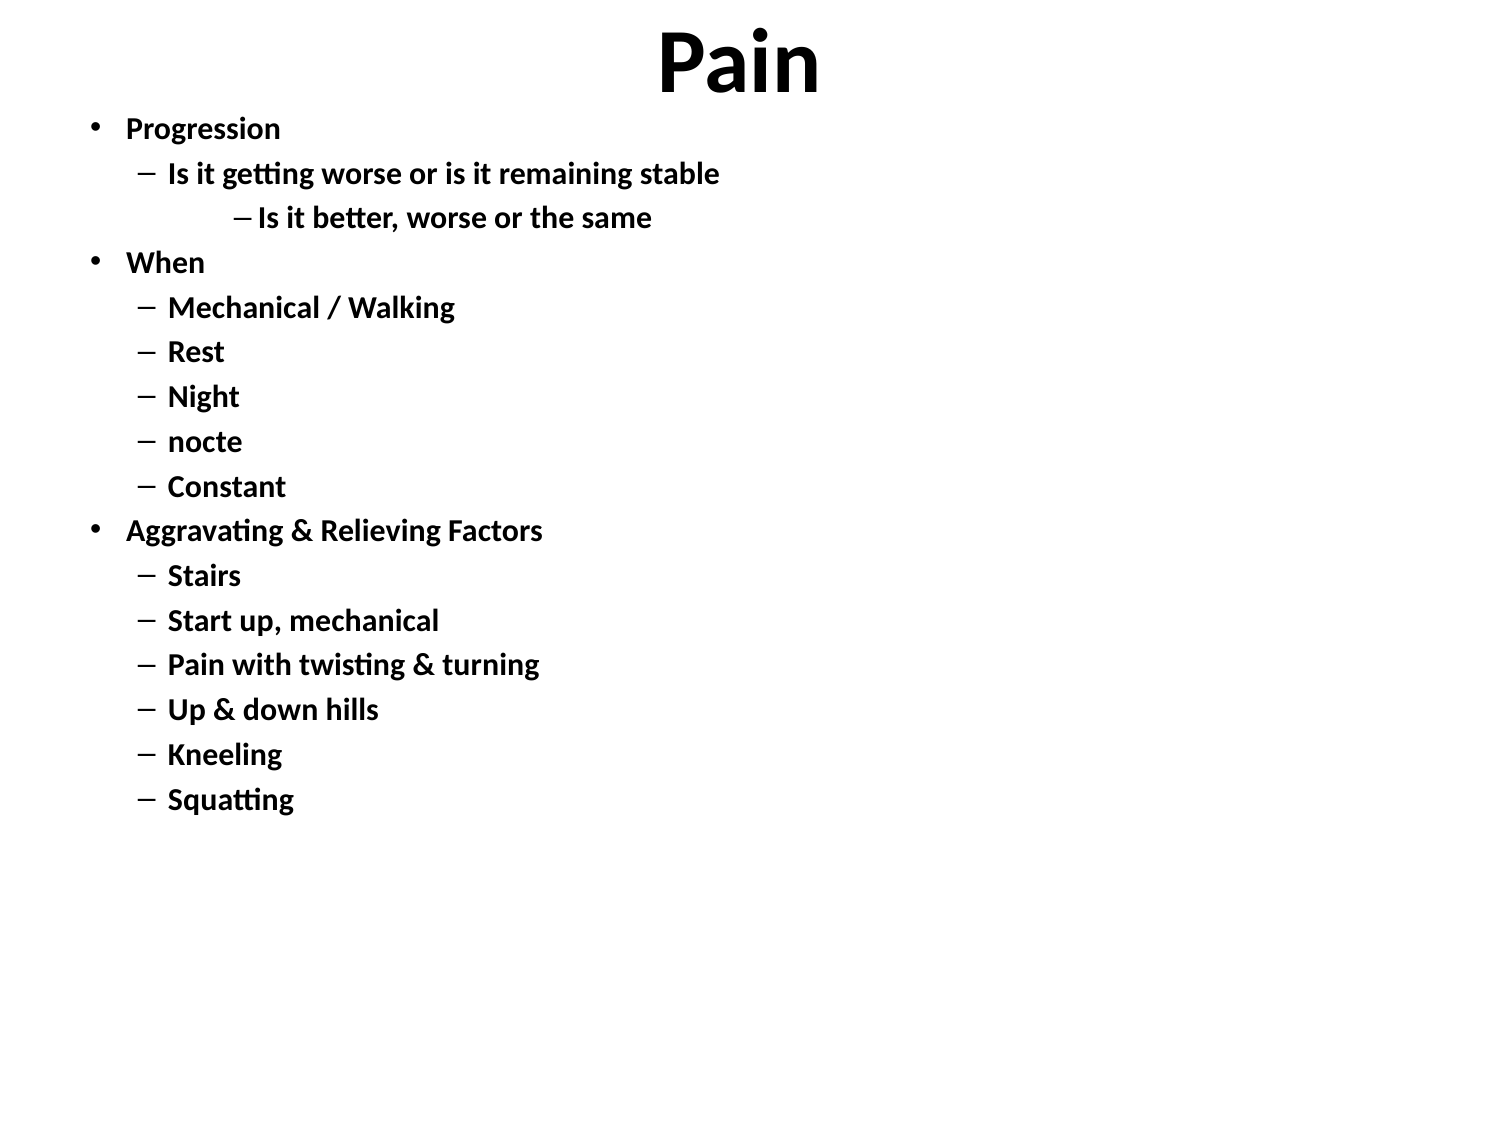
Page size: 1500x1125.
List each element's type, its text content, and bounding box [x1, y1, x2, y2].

title Pain [75, 0, 1425, 99]
list Progression Is it getting worse or is it remaining stable Is it better, worse or the same When Mechanical / Walking Rest Night nocte Constant Aggravating & Relieving Factors Stairs Start up, mechanical Pain with twisting & turning Up & down hills Kneeling Squatting [75, 99, 1425, 843]
